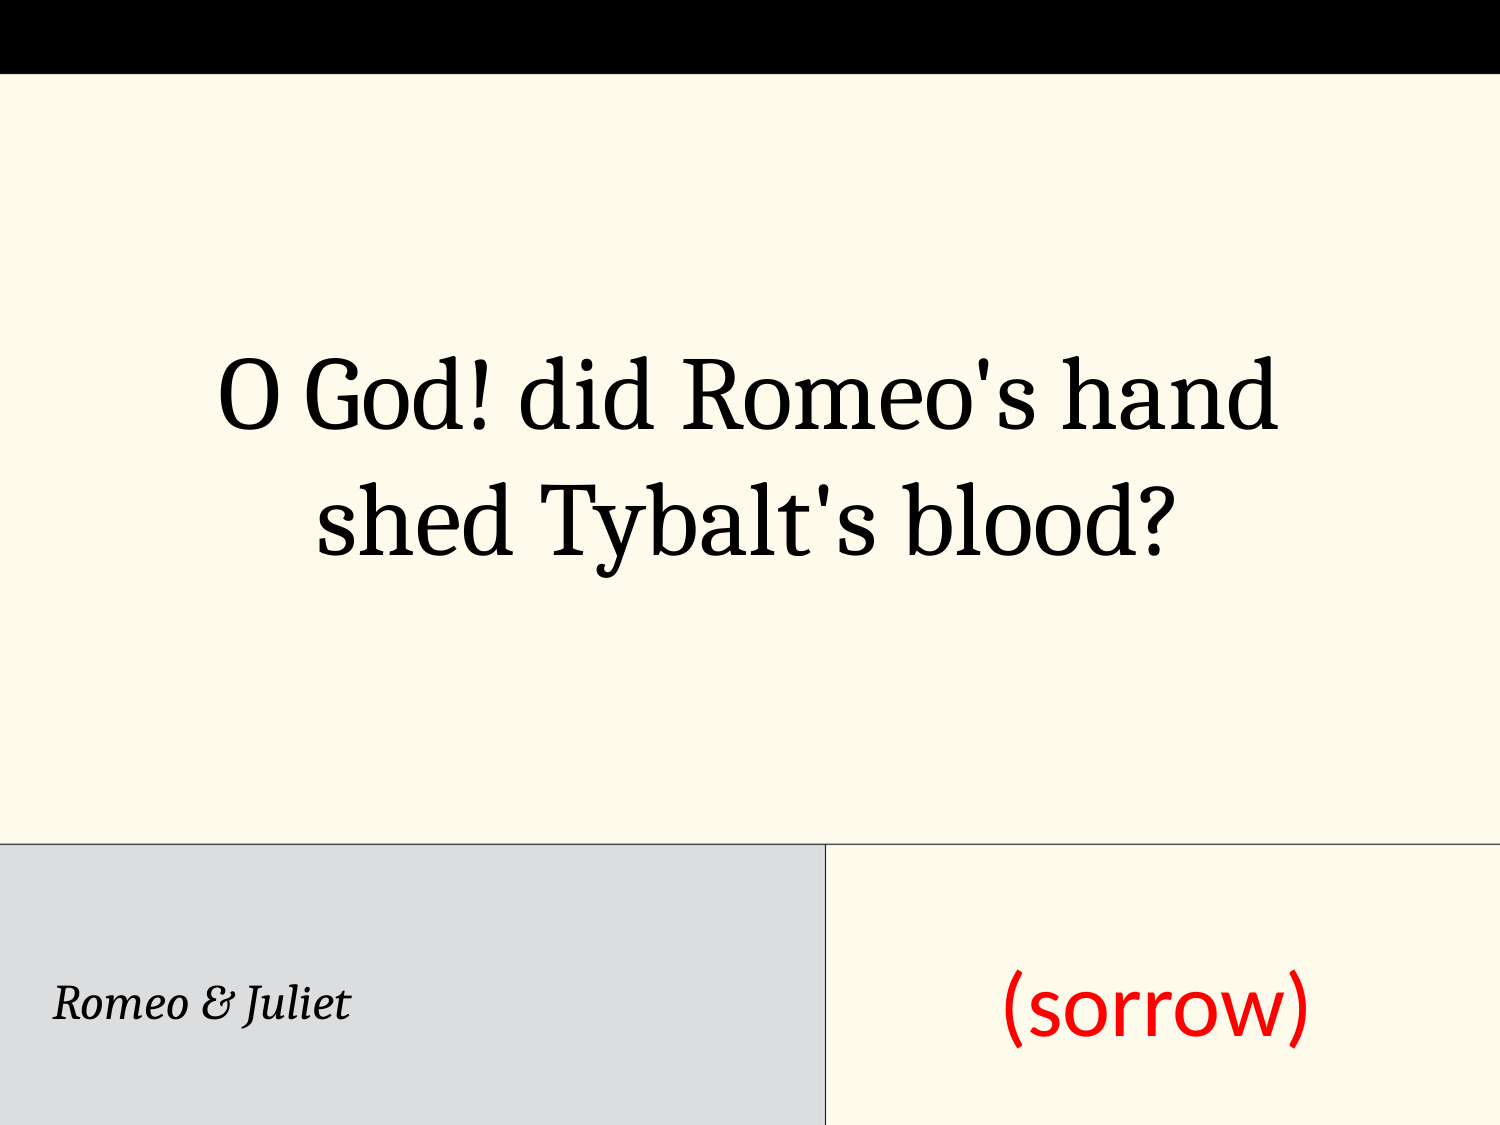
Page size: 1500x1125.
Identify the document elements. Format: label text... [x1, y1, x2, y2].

text_box Romeo & Juliet [37, 962, 688, 1037]
text_box O God! did Romeo's hand shed Tybalt's blood? [168, 249, 1332, 592]
text_box (sorrow) [849, 937, 1463, 1063]
picture [0, 0, 1500, 1125]
